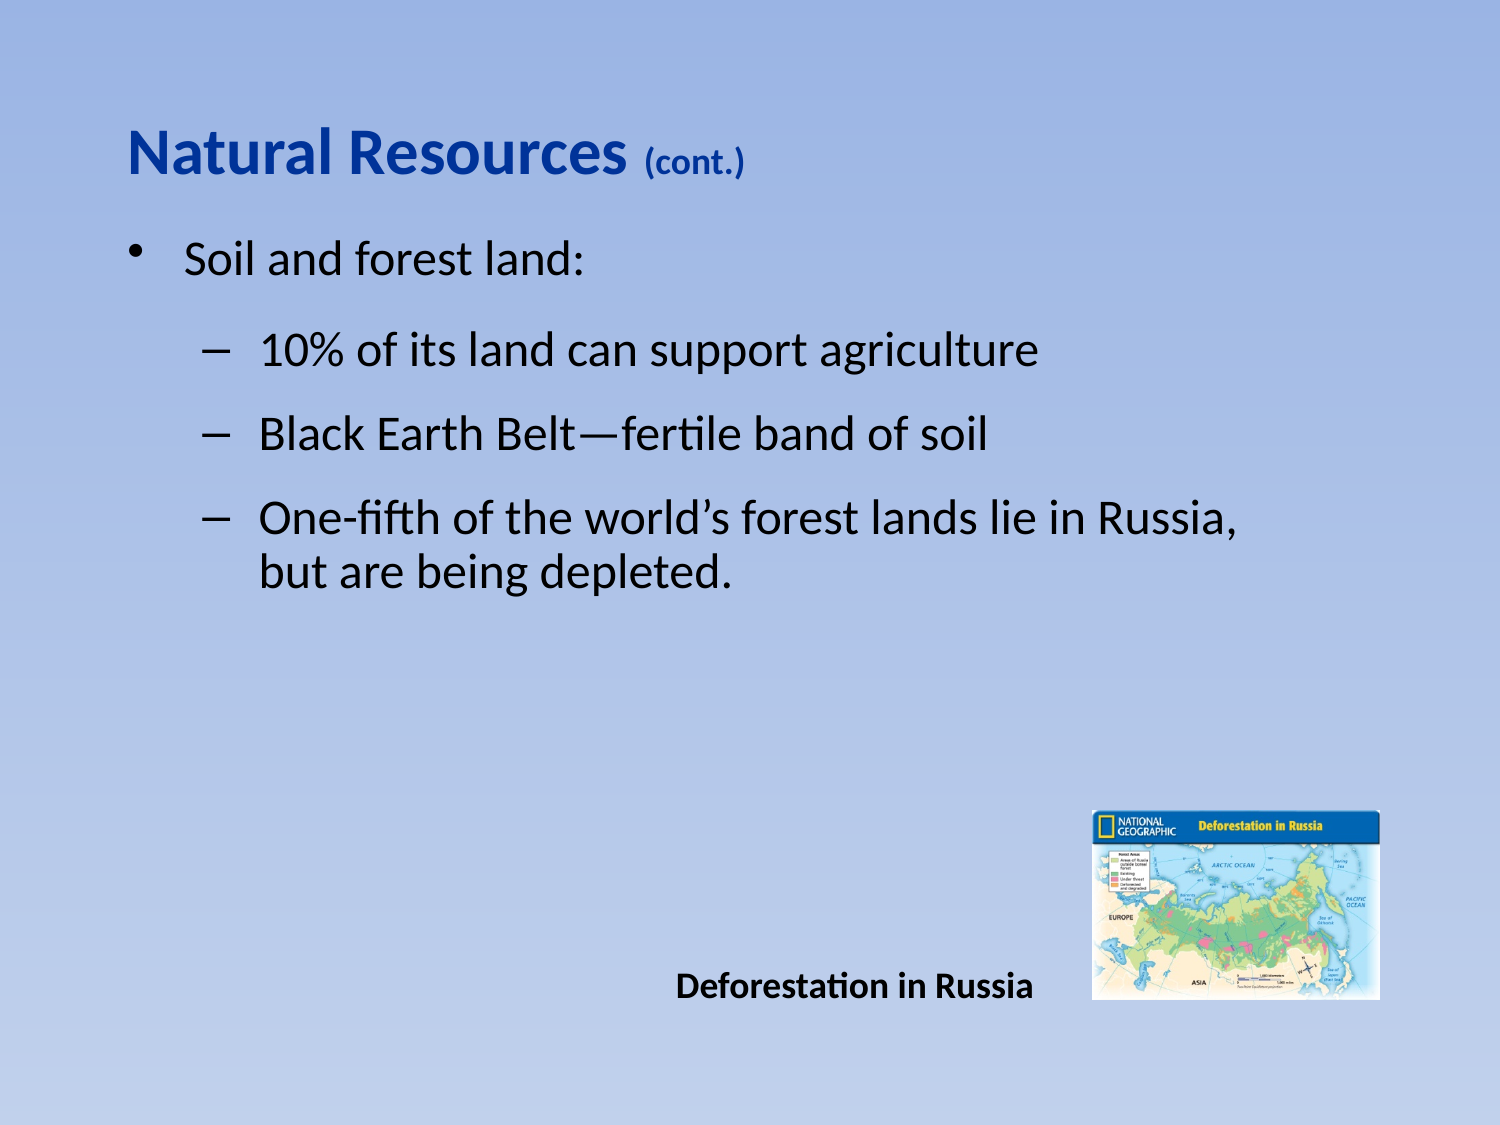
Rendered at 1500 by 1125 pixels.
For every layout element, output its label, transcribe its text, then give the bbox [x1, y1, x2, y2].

text_box Natural Resources (cont.) [112, 109, 1388, 196]
text_box Soil and forest land: [112, 224, 1313, 294]
picture [1091, 809, 1380, 1000]
text_box Deforestation in Russia [660, 954, 1049, 1014]
text_box 10% of its land can support agriculture Black Earth Belt—fertile band of soil One-fifth of the world’s forest lands lie in Russia, but are being depleted. [112, 315, 1313, 607]
